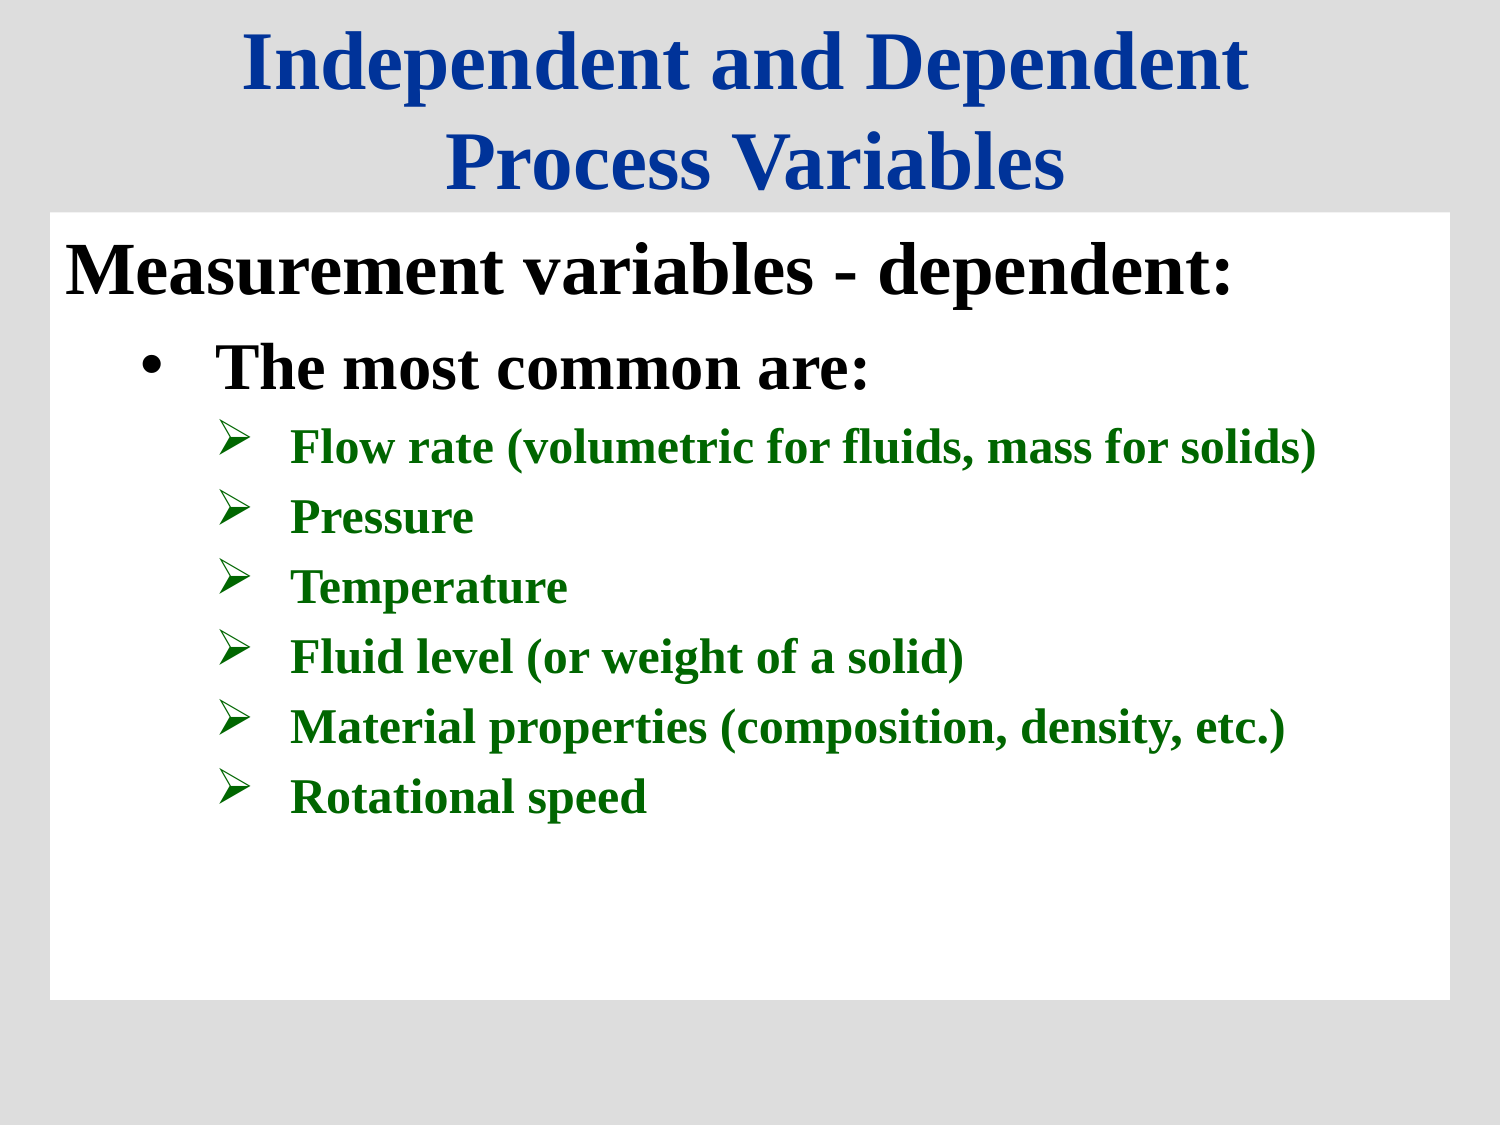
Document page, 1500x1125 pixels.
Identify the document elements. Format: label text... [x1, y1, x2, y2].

subtitle Measurement variables - dependent: The most common are: Flow rate (volumetric for fluids, mass for solids) Pressure Temperature Fluid level (or weight of a solid) Material properties (composition, density, etc.) Rotational speed [50, 212, 1450, 1000]
title Independent and Dependent Process Variables [50, 24, 1463, 188]
